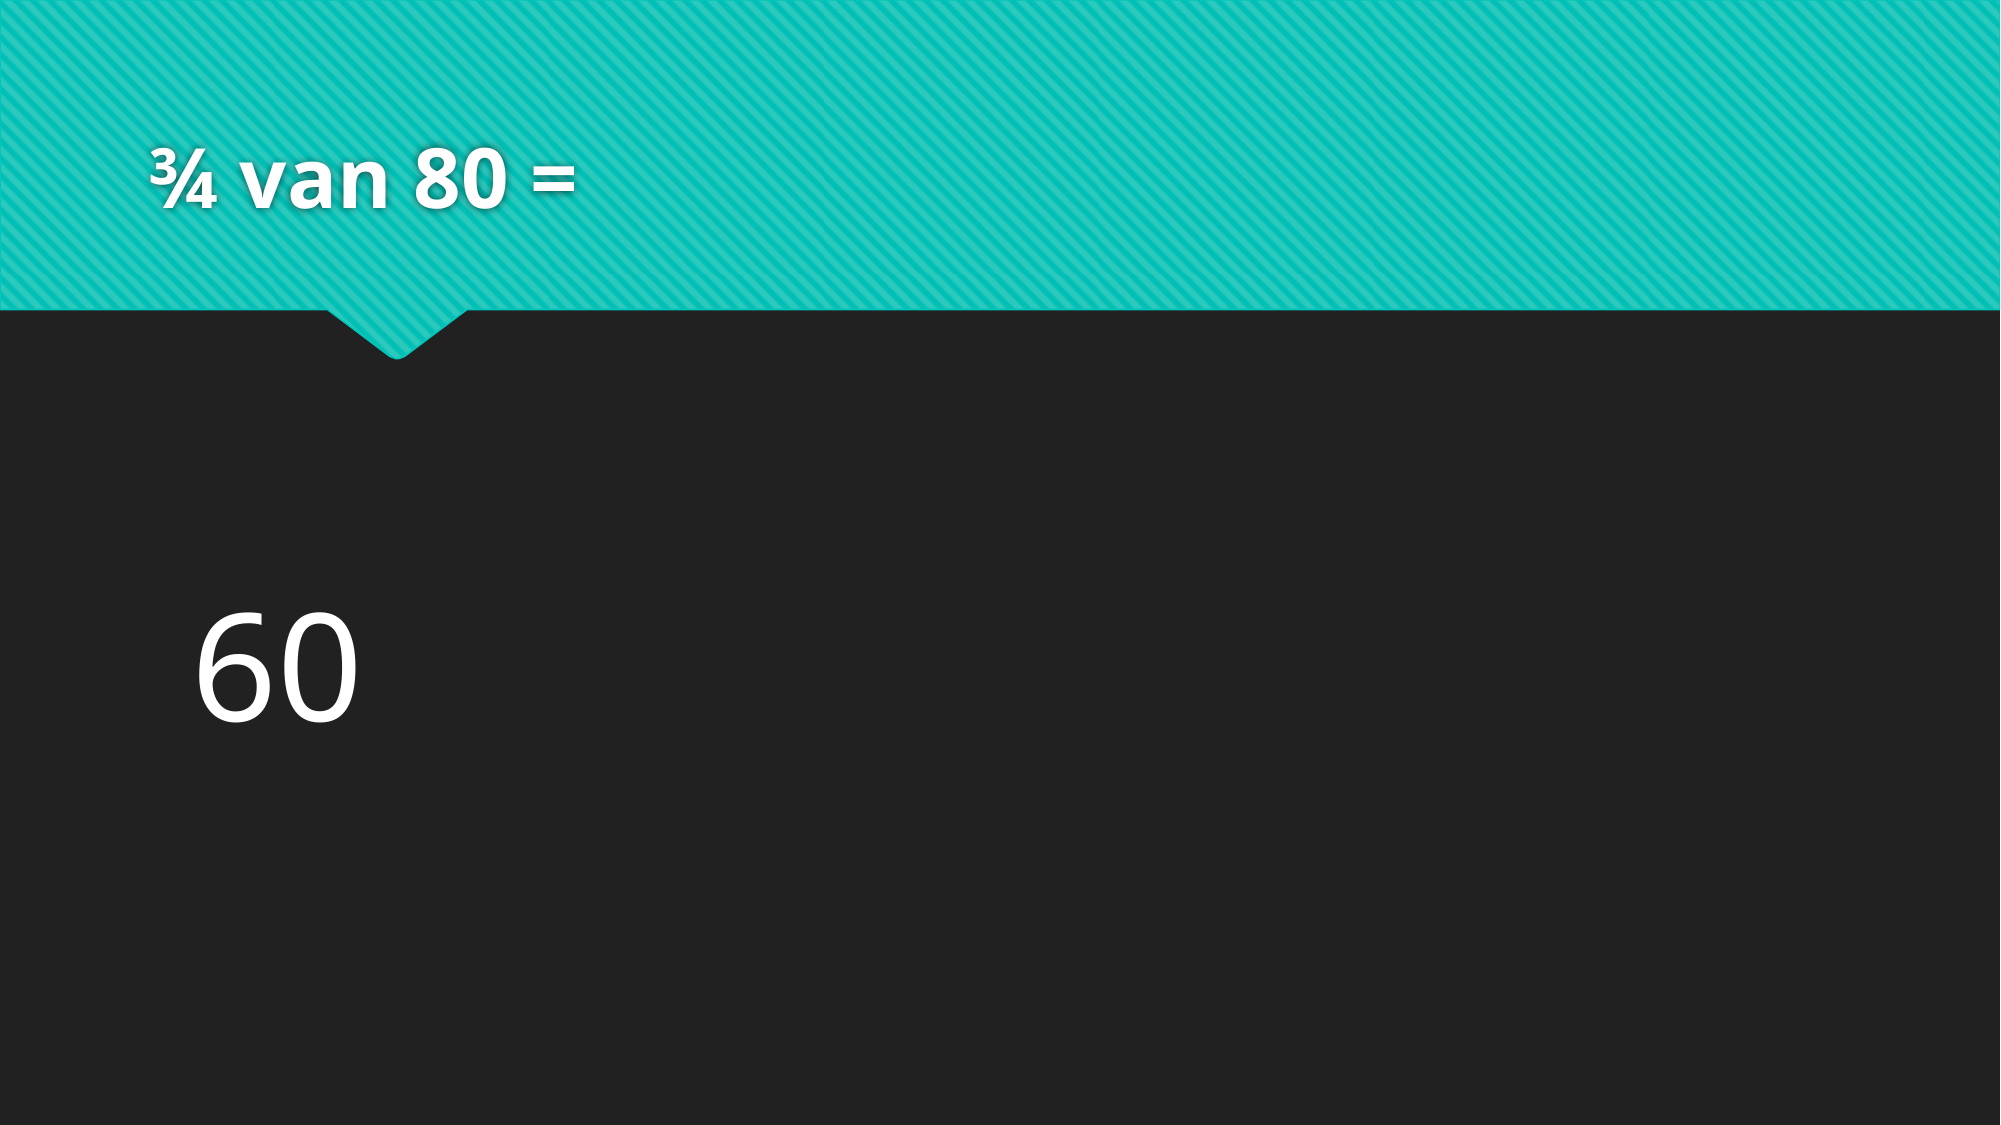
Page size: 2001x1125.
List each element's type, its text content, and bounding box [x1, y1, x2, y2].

text_box 60 [177, 564, 1844, 760]
title ¾ van 80 = [132, 73, 1868, 233]
